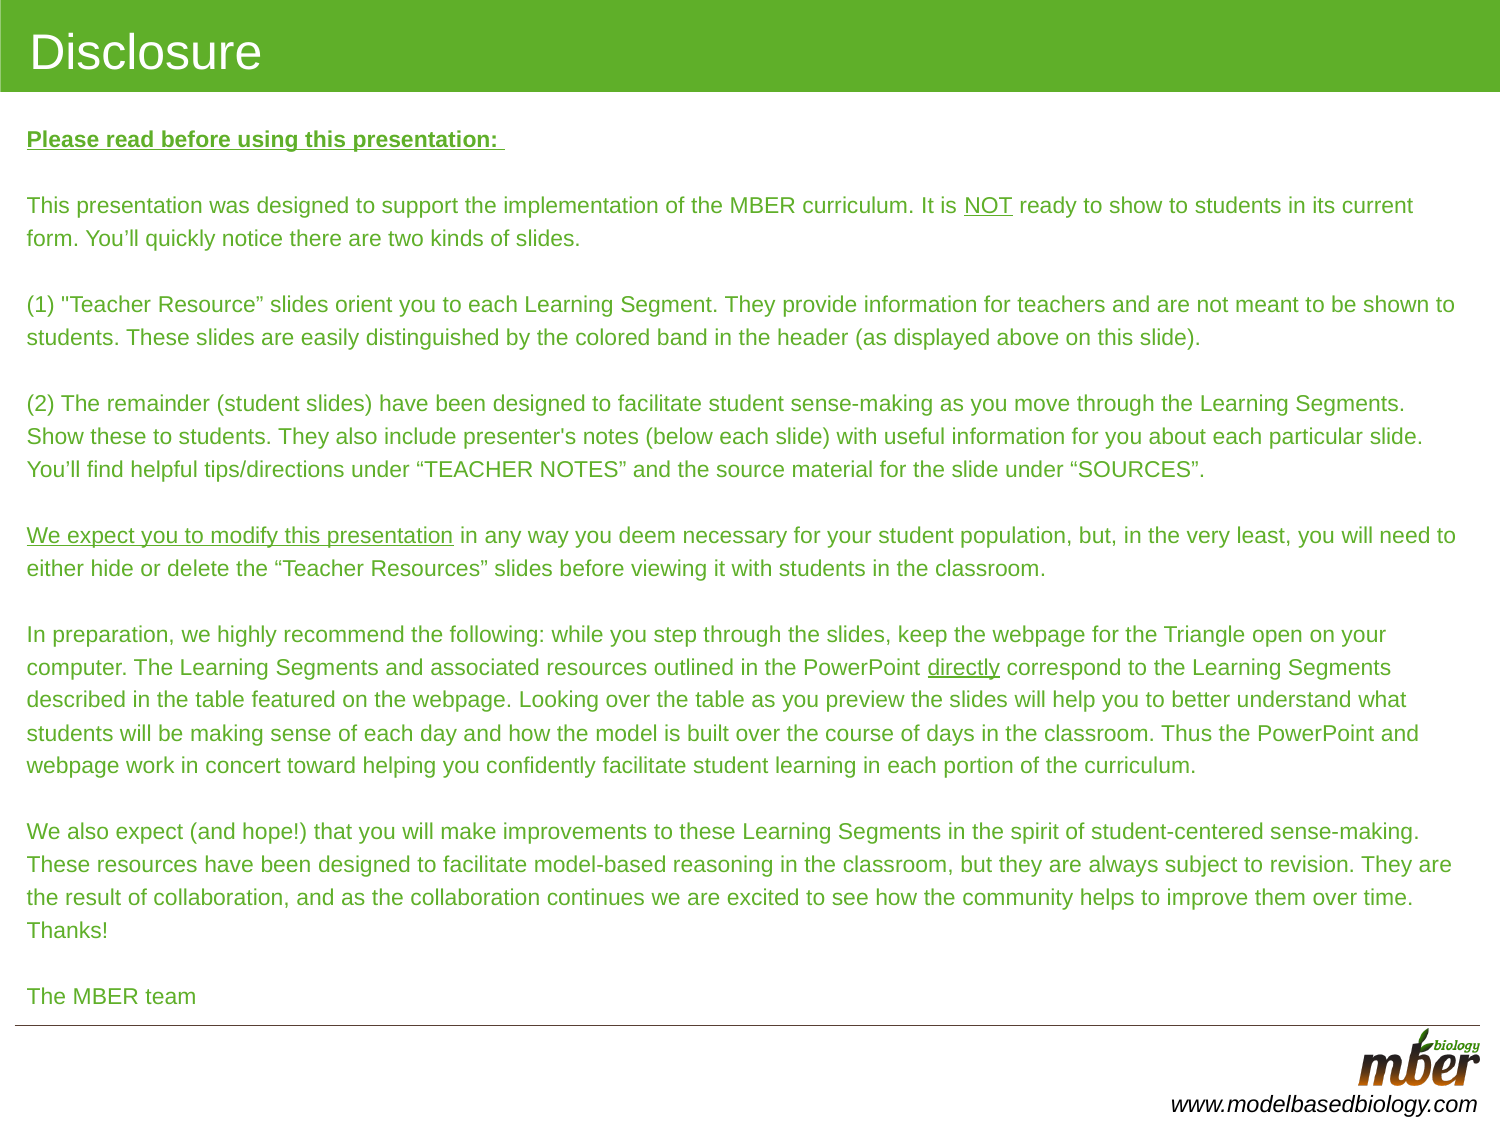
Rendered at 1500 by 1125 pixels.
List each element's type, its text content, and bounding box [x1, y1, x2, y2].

text_box Please read before using this presentation: This presentation was designed to support the implementation of the MBER curriculum. It is NOT ready to show to students in its current form. You’ll quickly notice there are two kinds of slides. (1) "Teacher Resource” slides orient you to each Learning Segment. They provide information for teachers and are not meant to be shown to students. These slides are easily distinguished by the colored band in the header (as displayed above on this slide). (2) The remainder (student slides) have been designed to facilitate student sense-making as you move through the Learning Segments. Show these to students. They also include presenter's notes (below each slide) with useful information for you about each particular slide. You’ll find helpful tips/directions under “TEACHER NOTES” and the source material for the slide under “SOURCES”. We expect you to modify this presentation in any way you deem necessary for your student population, but, in the very least, you will need to either hide or delete the “Teacher Resources” slides before viewing it with students in the classroom. In preparation, we highly recommend the following: while you step through the slides, keep the webpage for the Triangle open on your computer. The Learning Segments and associated resources outlined in the PowerPoint directly correspond to the Learning Segments described in the table featured on the webpage. Looking over the table as you preview the slides will help you to better understand what students will be making sense of each day and how the model is built over the course of days in the classroom. Thus the PowerPoint and webpage work in concert toward helping you confidently facilitate student learning in each portion of the curriculum. We also expect (and hope!) that you will make improvements to these Learning Segments in the spirit of student-centered sense-making. These resources have been designed to facilitate model-based reasoning in the classroom, but they are always subject to revision. They are the result of collaboration, and as the collaboration continues we are excited to see how the community helps to improve them over time. Thanks! The MBER team [20, 113, 1474, 1015]
picture [1358, 1028, 1480, 1086]
title Disclosure [14, 11, 1480, 89]
